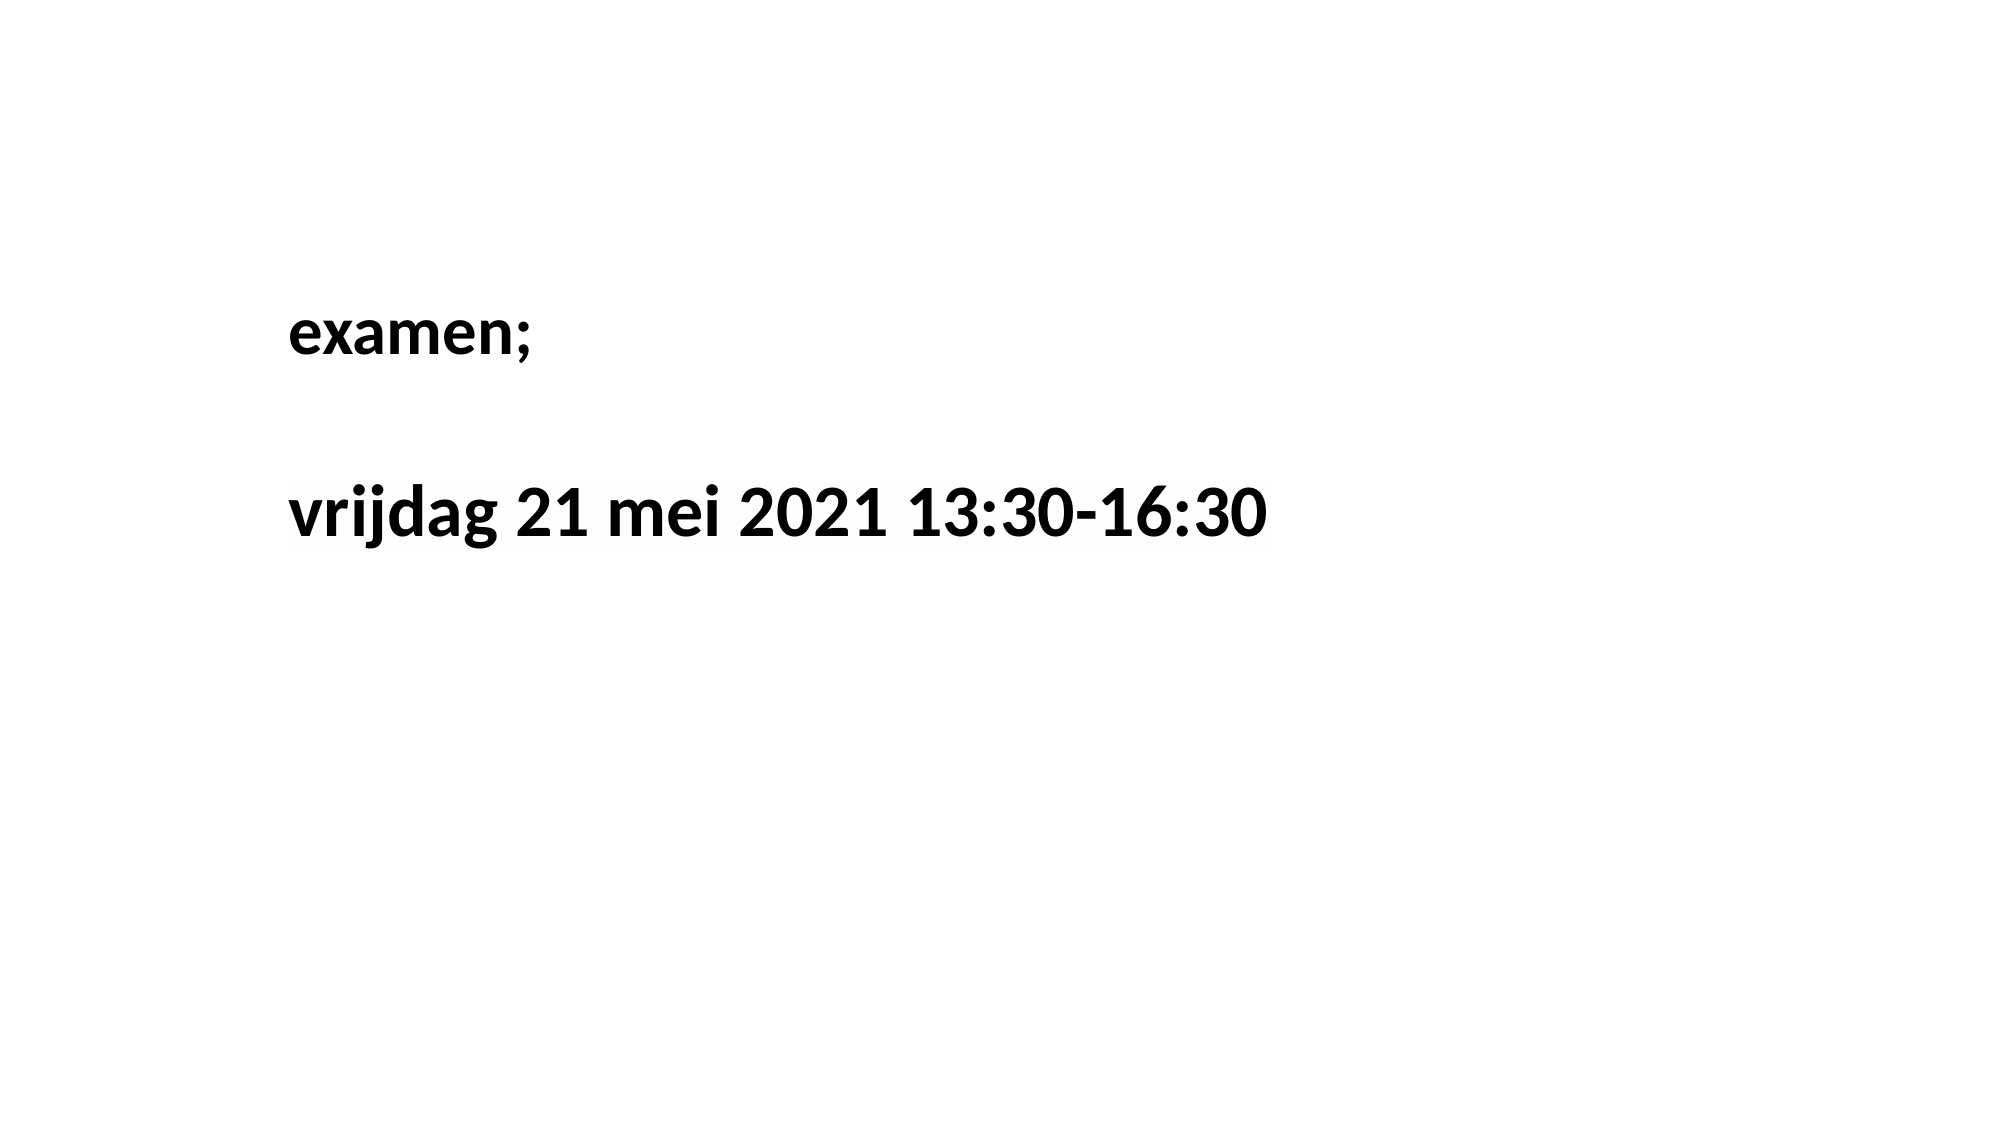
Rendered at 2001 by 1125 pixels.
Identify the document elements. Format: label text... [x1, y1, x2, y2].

text_box examen; vrijdag 21 mei 2021 13:30-16:30 [273, 264, 1618, 757]
